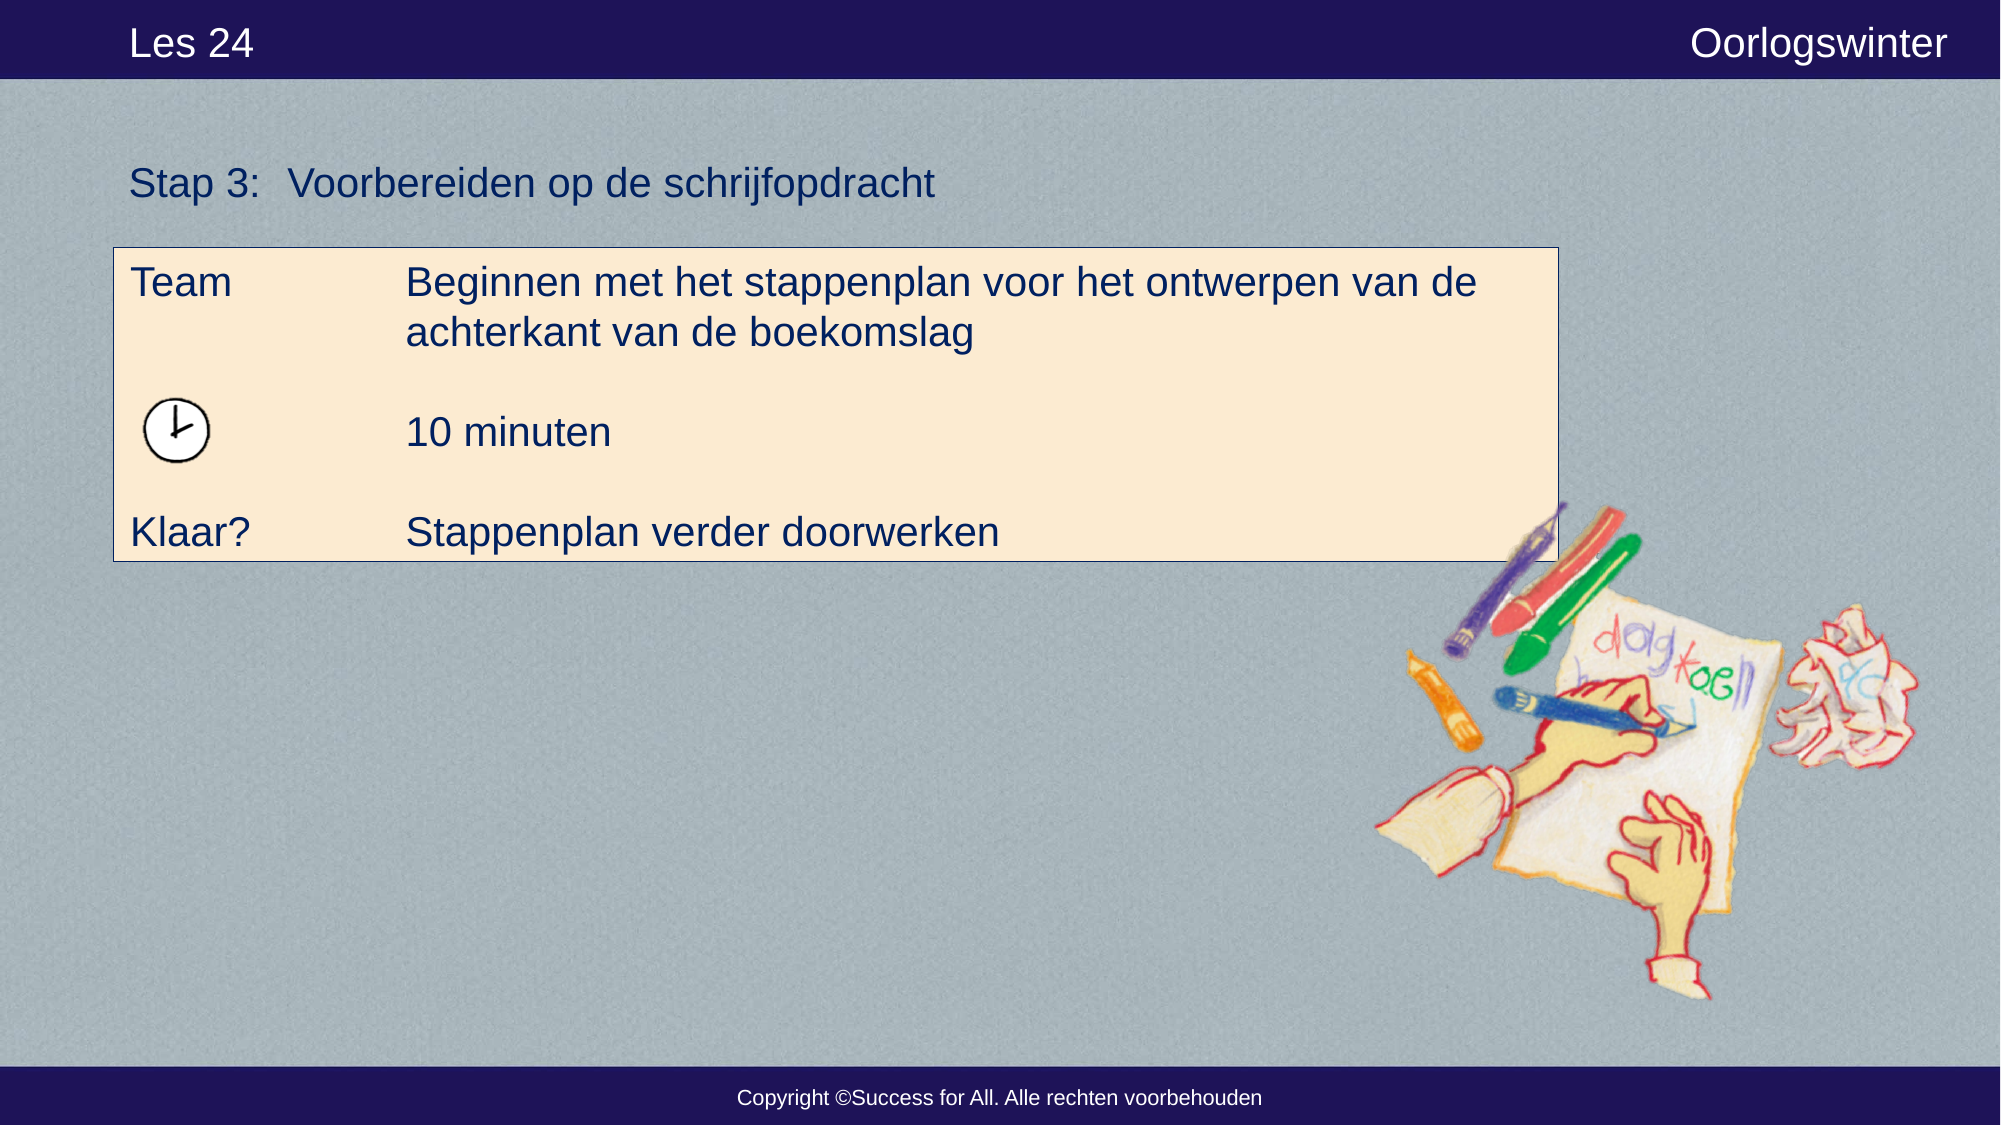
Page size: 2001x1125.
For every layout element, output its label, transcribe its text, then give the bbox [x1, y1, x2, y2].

text_box Copyright ©Success for All. Alle rechten voorbehouden [0, 1076, 2000, 1125]
text_box Stap 3: Voorbereiden op de schrijfopdracht [113, 148, 1301, 214]
text_box Team Beginnen met het stappenplan voor het ontwerpen van de achterkant van de boekomslag 10 minuten Klaar? Stappenplan verder doorwerken [113, 247, 1559, 562]
text_box Oorlogswinter [786, 8, 1963, 73]
text_box Les 24 [114, 8, 354, 73]
picture [0, 0, 2001, 1125]
